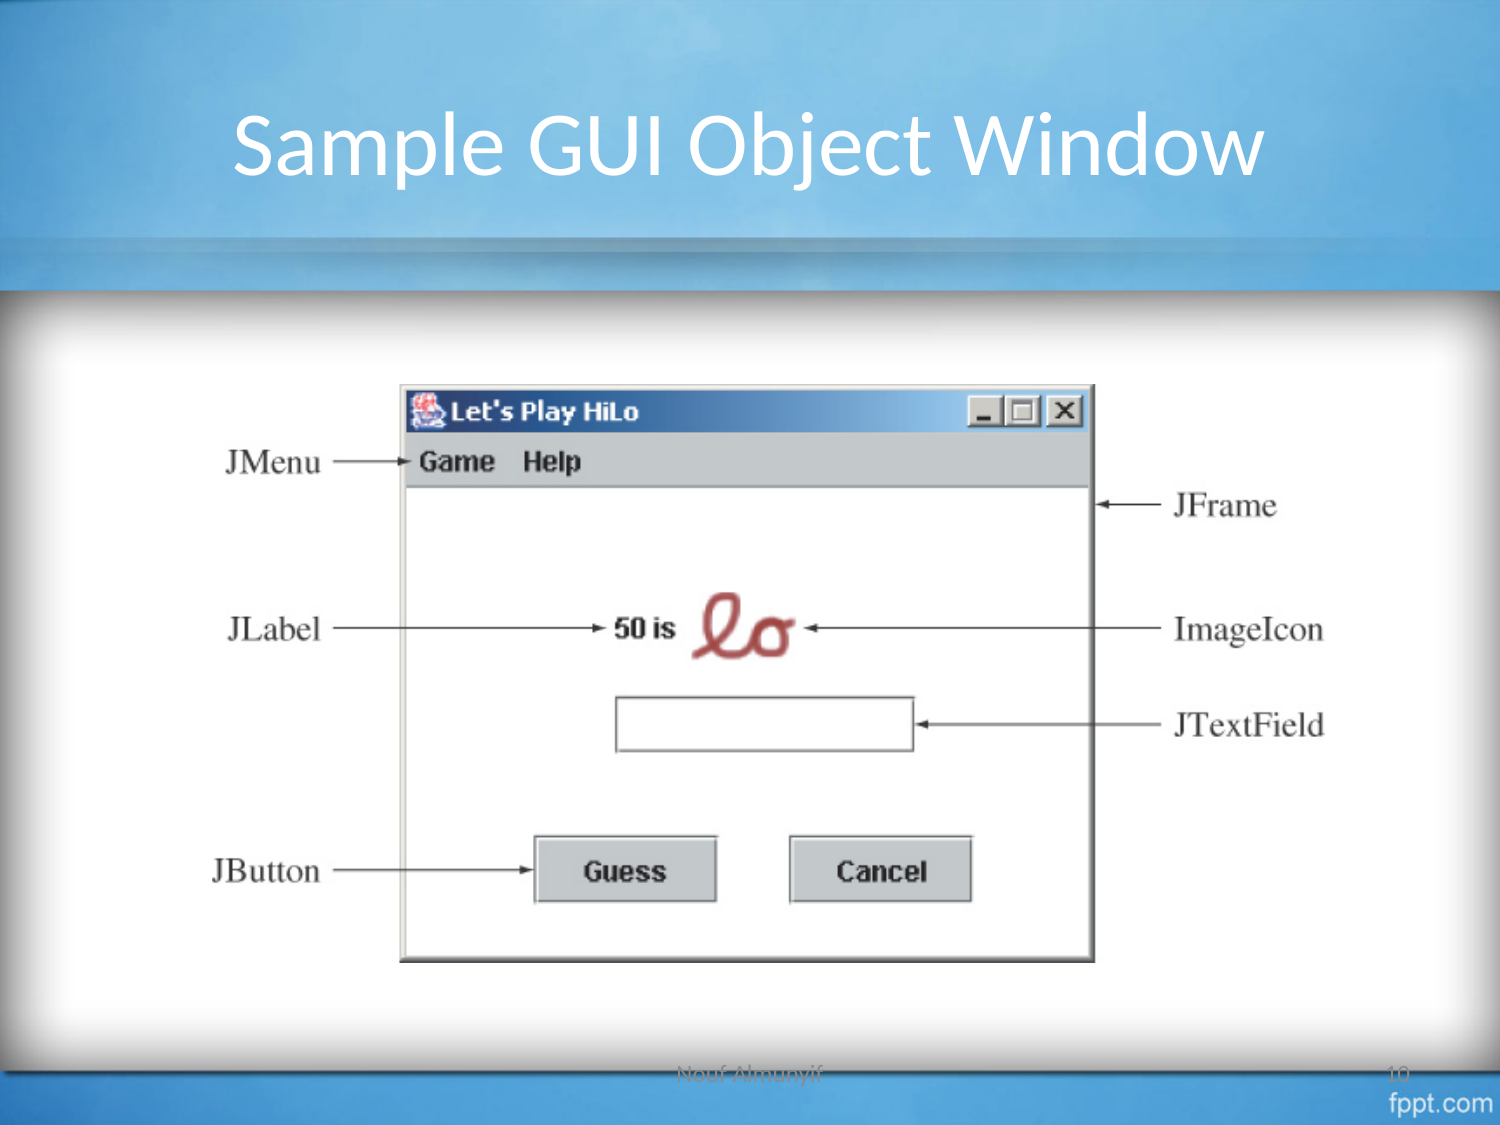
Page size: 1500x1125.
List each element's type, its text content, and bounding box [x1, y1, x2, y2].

title Sample GUI Object Window [75, 45, 1425, 233]
slide_number 10 [1074, 1042, 1425, 1103]
footer Nouf Almunyif [512, 1042, 988, 1103]
picture [0, 0, 1500, 1125]
